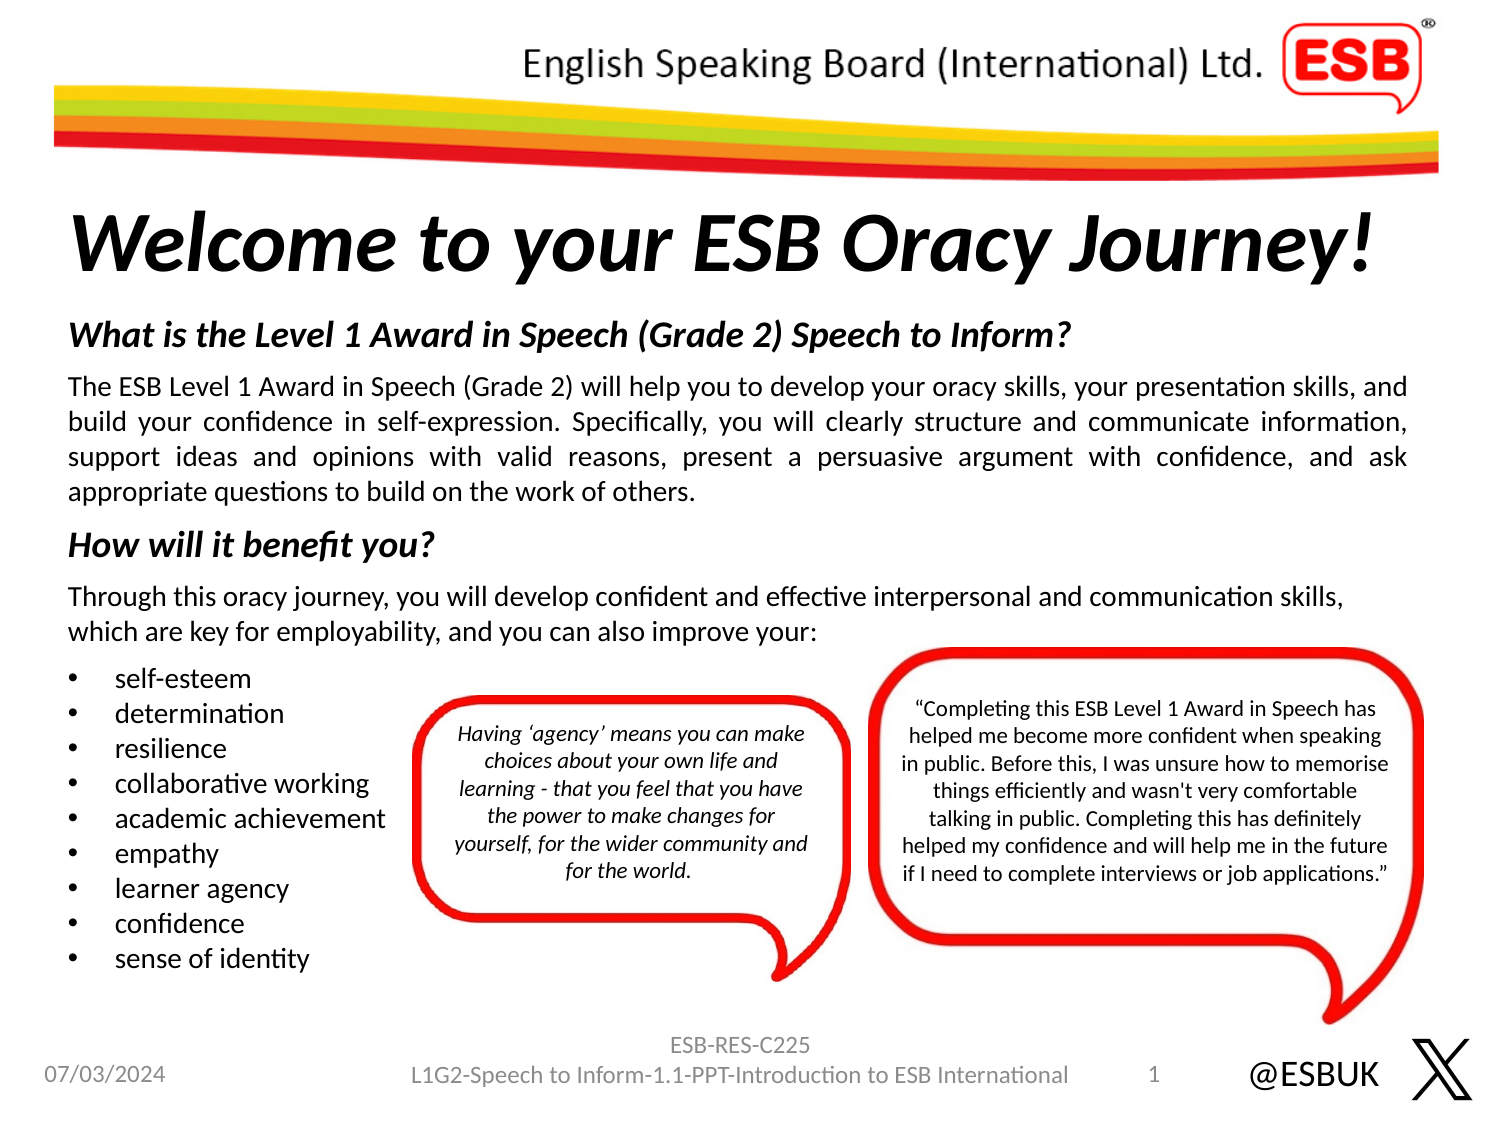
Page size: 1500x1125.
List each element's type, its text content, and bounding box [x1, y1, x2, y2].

picture [0, 0, 1500, 189]
text_box What is the Level 1 Award in Speech (Grade 2) Speech to Inform? The ESB Level 1 Award in Speech (Grade 2) will help you to develop your oracy skills, your presentation skills, and build your confidence in self-expression. Specifically, you will clearly structure and communicate information, support ideas and opinions with valid reasons, present a persuasive argument with confidence, and ask appropriate questions to build on the work of others. How will it benefit you? Through this oracy journey, you will develop confident and effective interpersonal and communication skills, which are key for employability, and you can also improve your: self-esteem determination resilience collaborative working academic achievement empathy learner agency confidence sense of identity [53, 302, 1424, 982]
picture [1403, 1026, 1484, 1113]
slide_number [29, 1042, 367, 1103]
footer ESB-RES-C225 L1G2-Speech to Inform-1.1-PPT-Introduction to ESB International [384, 1014, 1097, 1103]
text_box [412, 695, 851, 982]
title Welcome to your ESB Oracy Journey! [53, 184, 1424, 302]
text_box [868, 647, 1424, 1025]
slide_number 1 [930, 1042, 1176, 1103]
